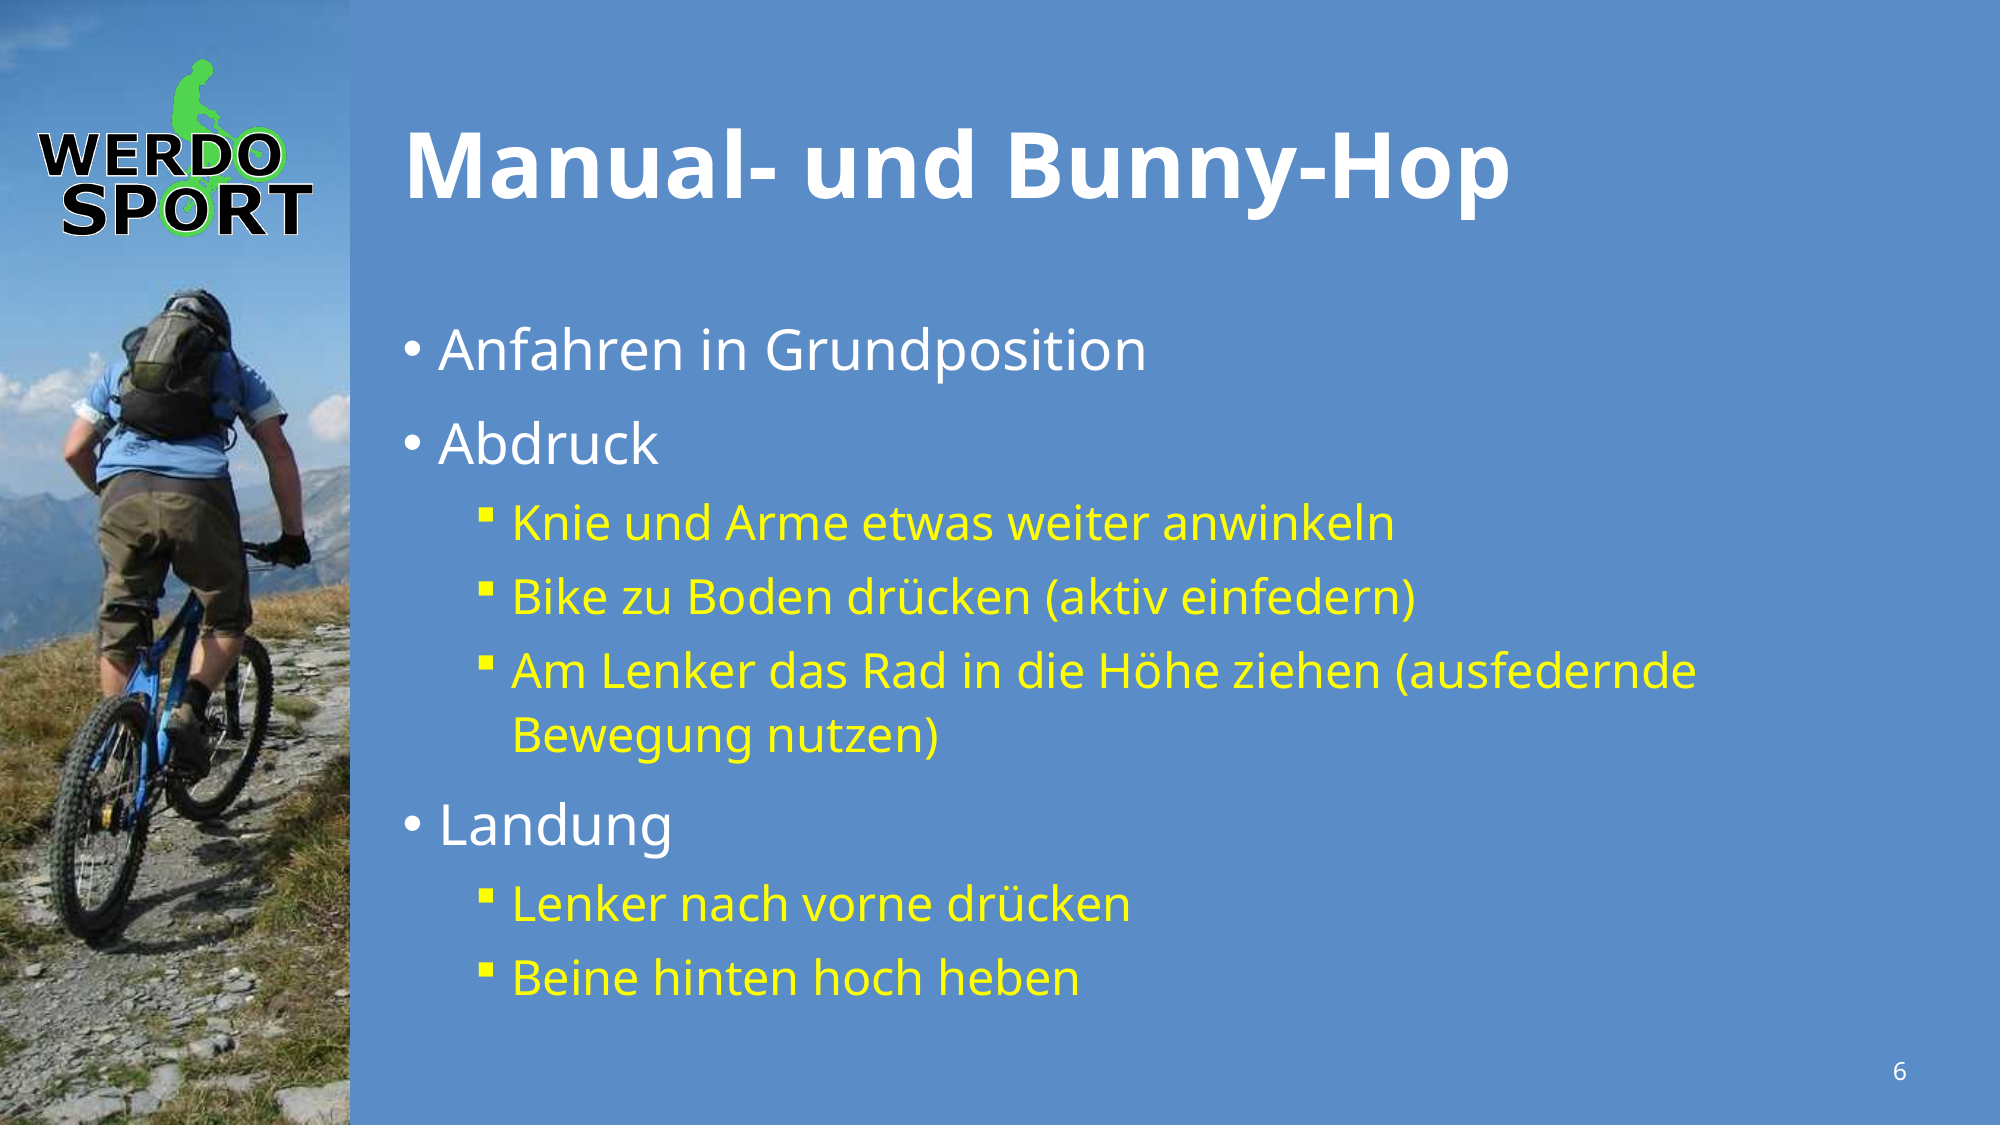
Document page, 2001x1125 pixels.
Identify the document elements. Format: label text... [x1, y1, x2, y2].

picture [0, 0, 350, 1125]
title Manual- und Bunny-Hop [387, 59, 1612, 278]
list Anfahren in Grundposition Abdruck Knie und Arme etwas weiter anwinkeln Bike zu Boden drücken (aktiv einfedern) Am Lenker das Rad in die Höhe ziehen (ausfedernde Bewegung nutzen) Landung Lenker nach vorne drücken Beine hinten hoch heben [387, 299, 1925, 1014]
slide_number 6 [1803, 1042, 1923, 1103]
